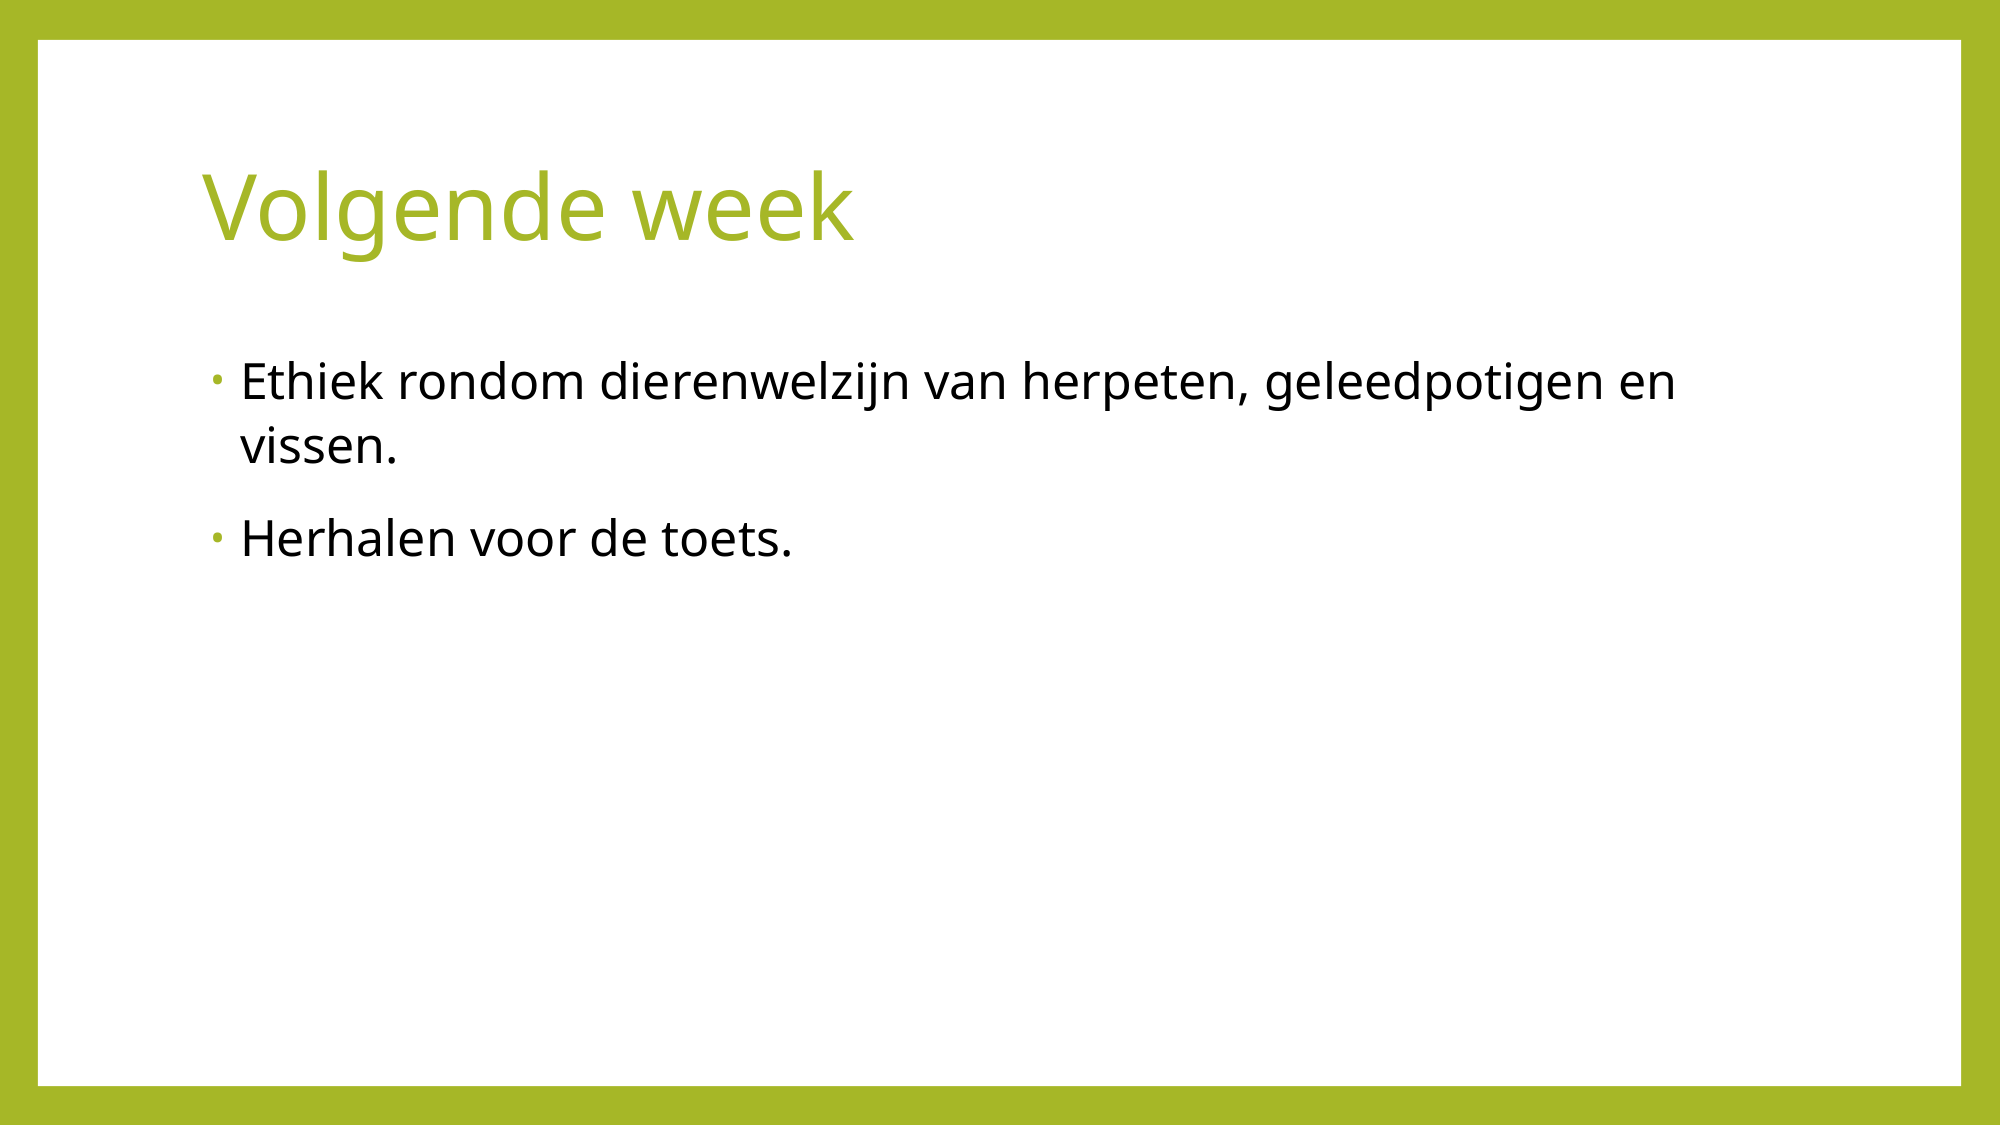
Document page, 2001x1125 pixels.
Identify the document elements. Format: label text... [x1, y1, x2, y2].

list Ethiek rondom dierenwelzijn van herpeten, geleedpotigen en vissen. Herhalen voor de toets. [187, 337, 1808, 1000]
title Volgende week [187, 99, 1808, 323]
